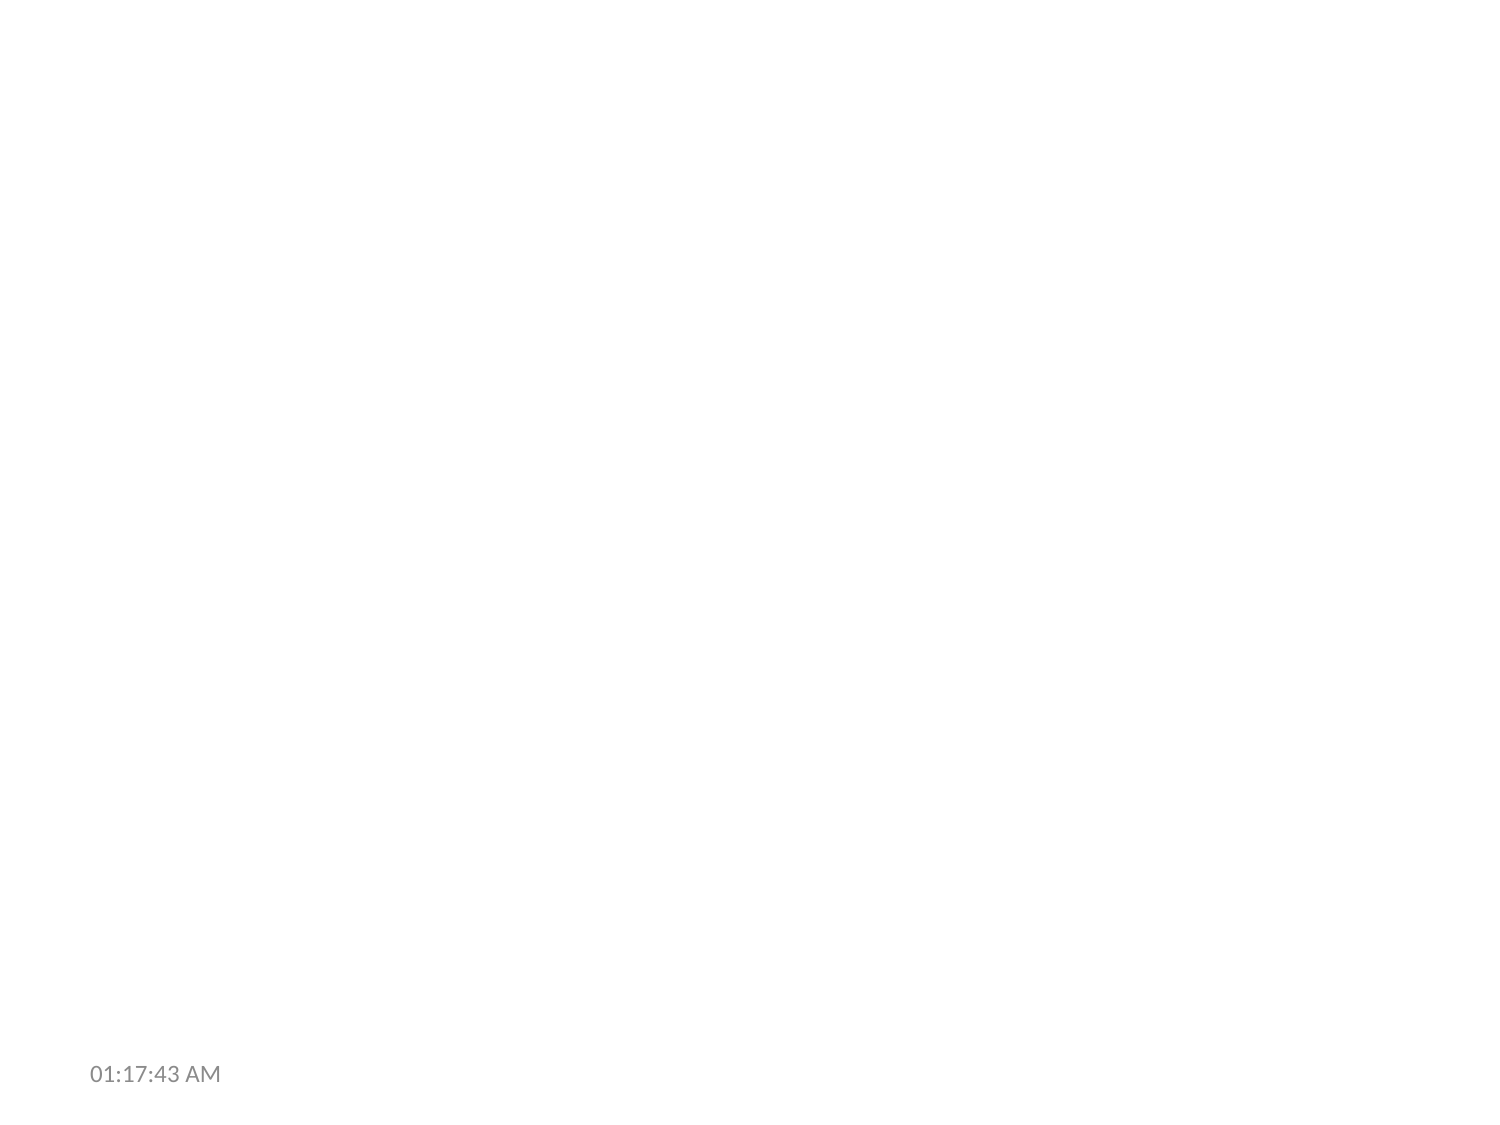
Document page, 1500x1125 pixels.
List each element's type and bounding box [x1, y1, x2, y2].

slide_number [75, 1042, 425, 1103]
